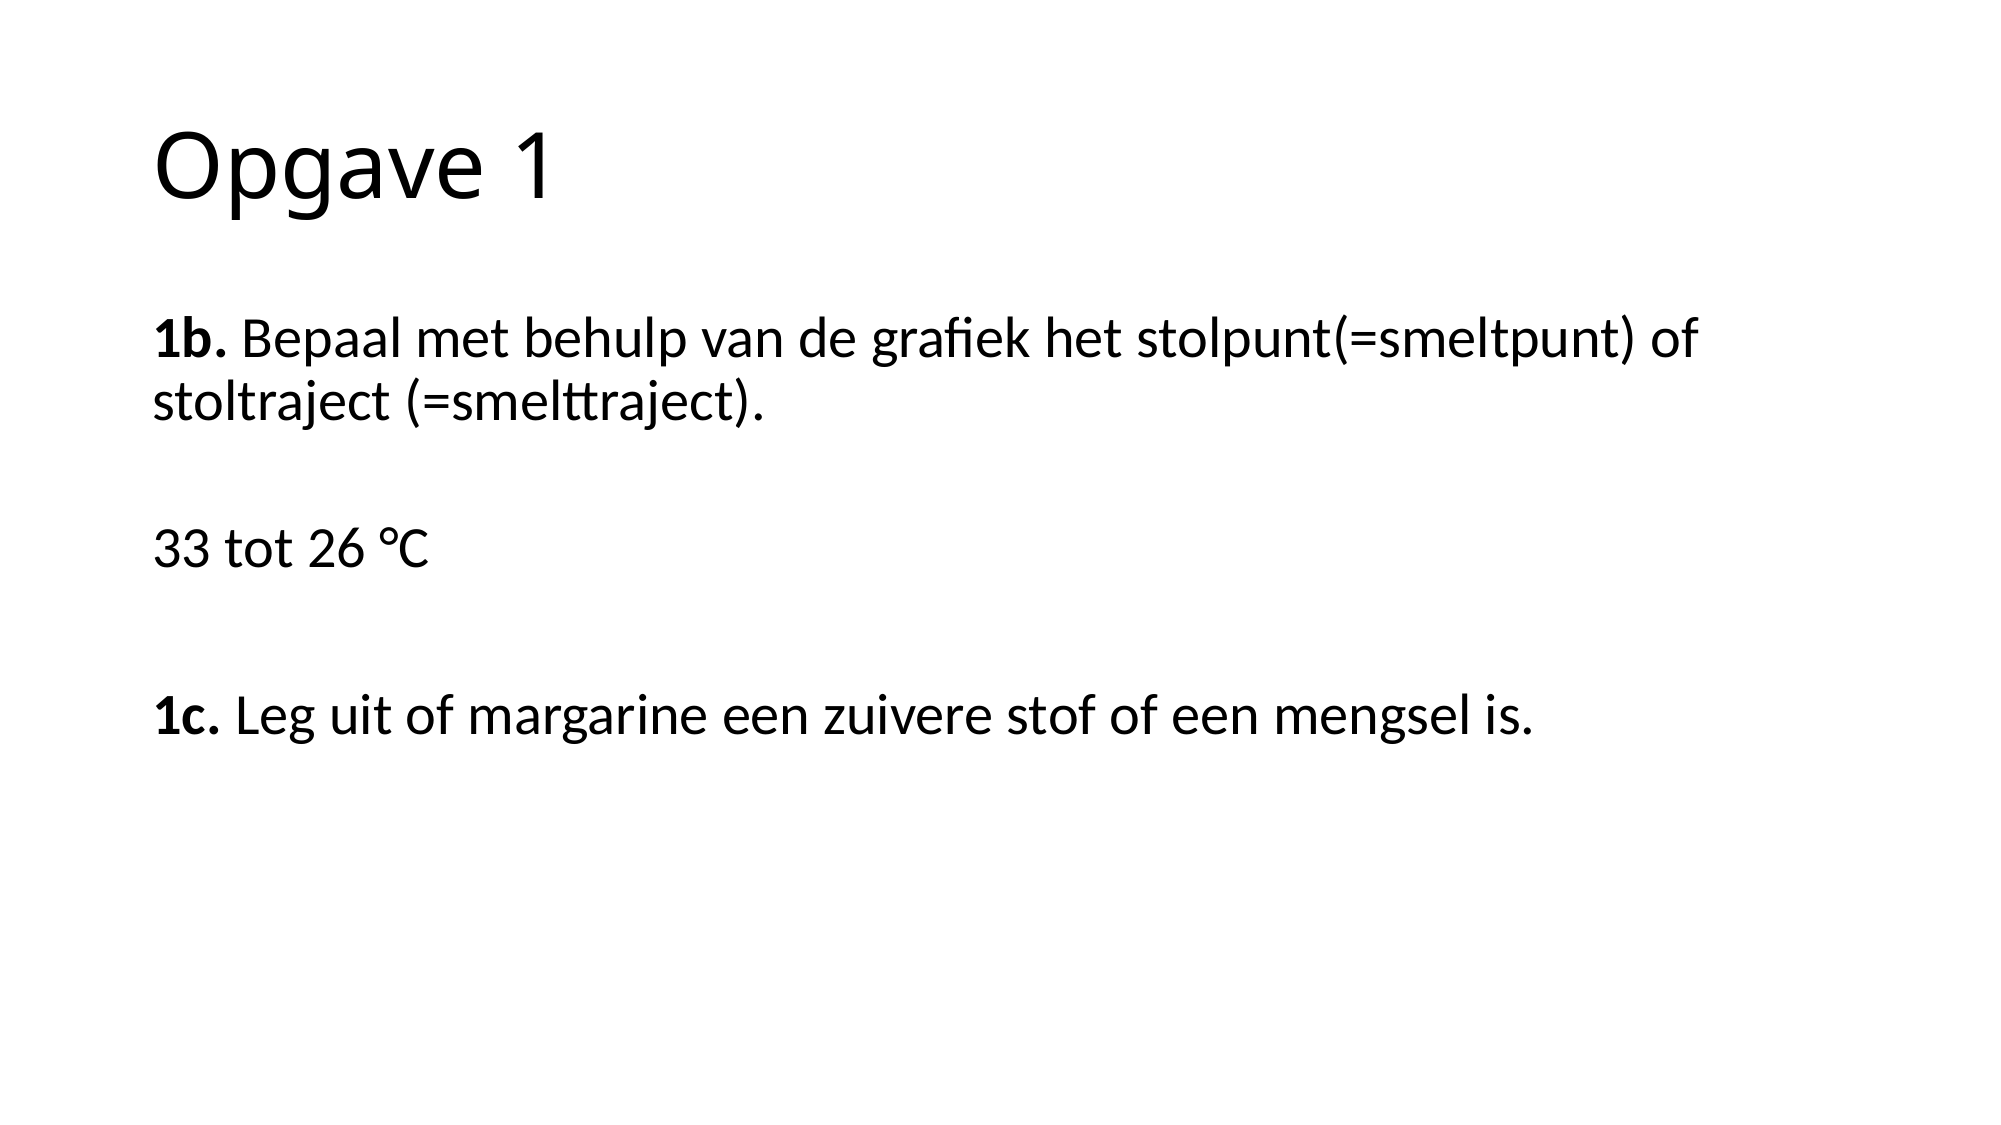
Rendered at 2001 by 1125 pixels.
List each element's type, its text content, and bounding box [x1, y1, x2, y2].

list 1b. Bepaal met behulp van de grafiek het stolpunt(=smeltpunt) of stoltraject (=smelttraject). 33 tot 26 °C 1c. Leg uit of margarine een zuivere stof of een mengsel is. [137, 299, 1863, 1014]
title Opgave 1 [137, 59, 1863, 278]
